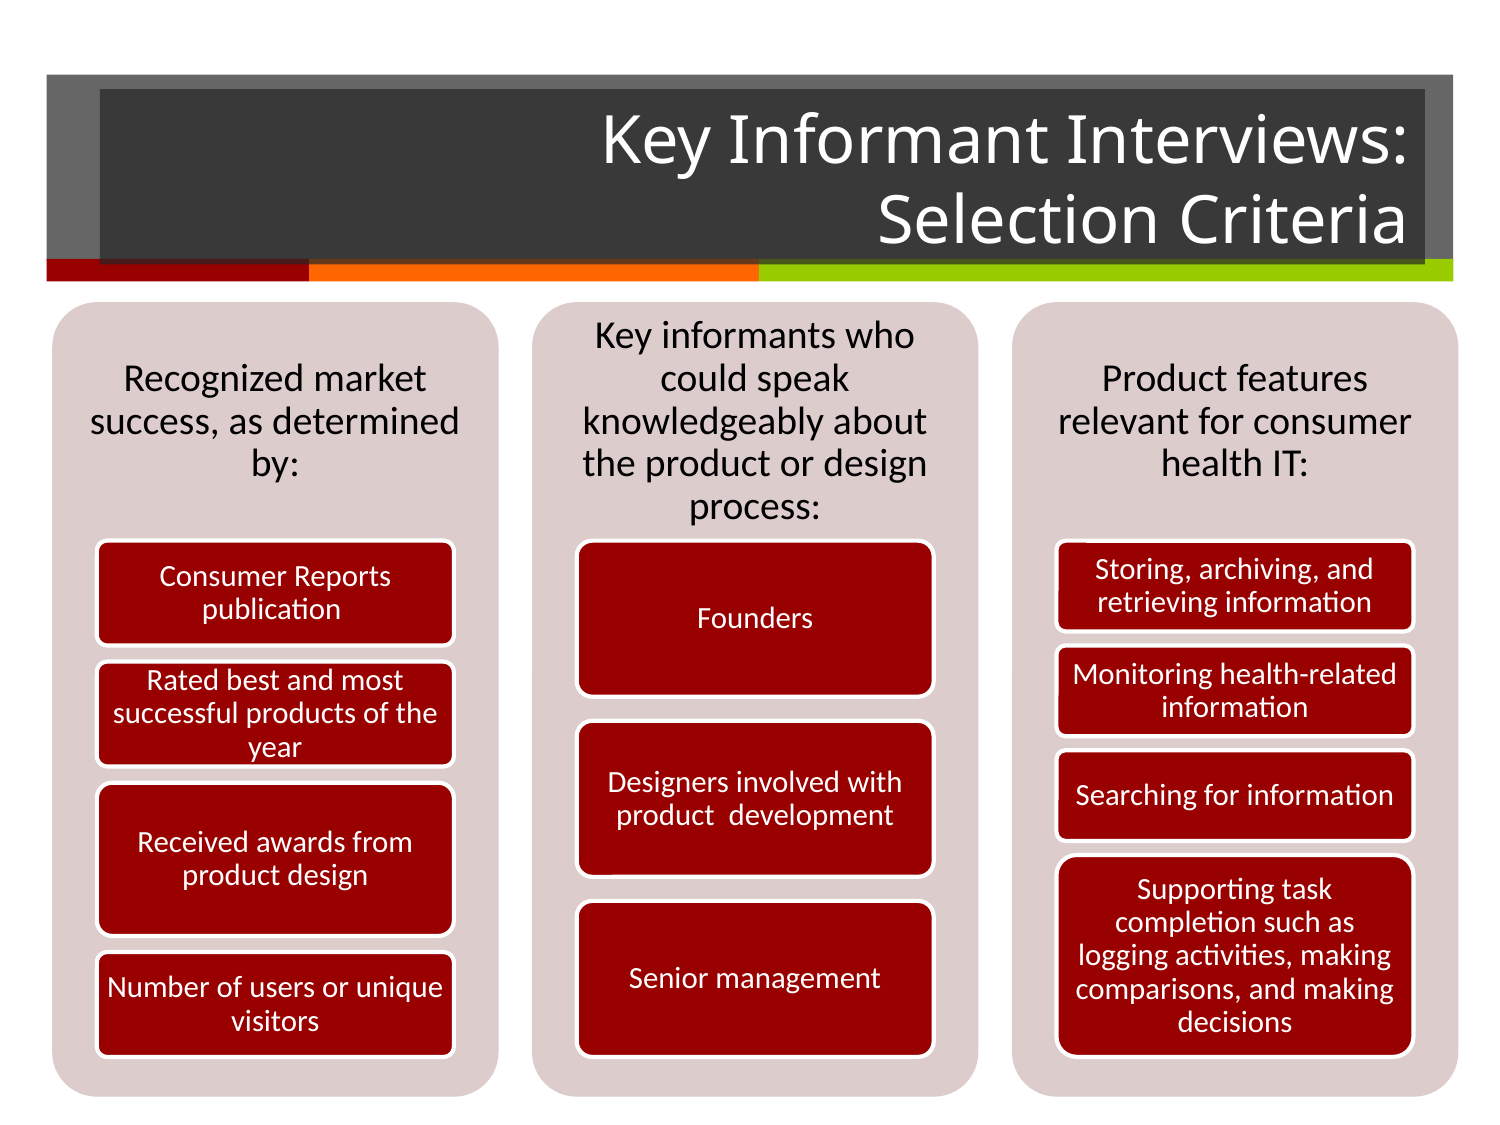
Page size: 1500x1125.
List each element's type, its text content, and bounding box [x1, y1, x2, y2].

title Key Informant Interviews: Selection Criteria [99, 89, 1425, 265]
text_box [51, 301, 1459, 1098]
